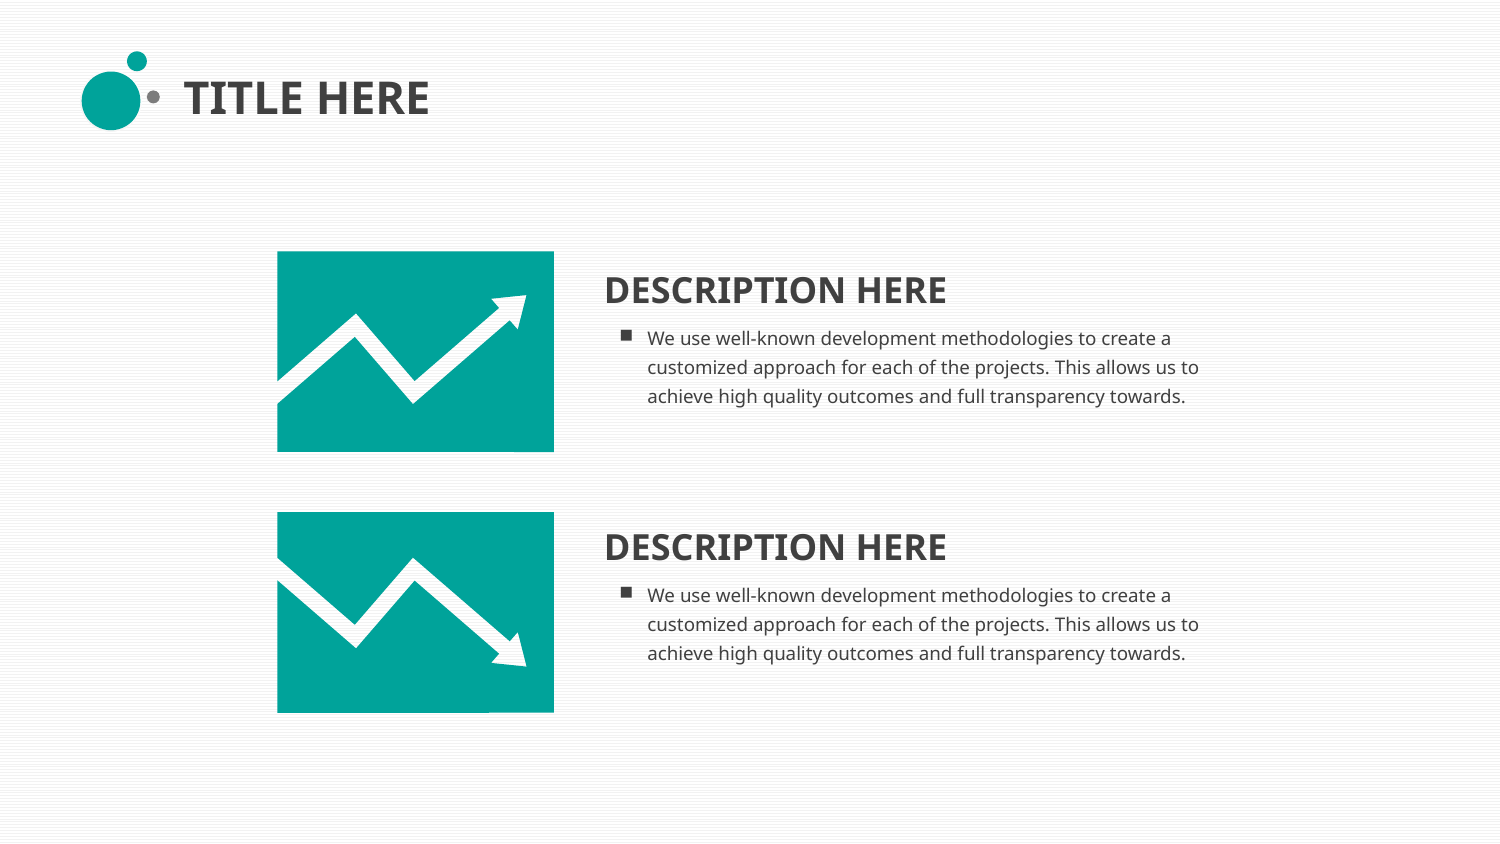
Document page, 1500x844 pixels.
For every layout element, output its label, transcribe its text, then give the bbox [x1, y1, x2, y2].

text_box [276, 250, 556, 454]
text_box [276, 511, 556, 714]
text_box We use well-known development methodologies to create a customized approach for each of the projects. This allows us to achieve high quality outcomes and full transparency towards. [608, 314, 1223, 413]
text_box TITLE HERE [172, 63, 681, 129]
text_box DESCRIPTION HERE [593, 262, 959, 317]
text_box DESCRIPTION HERE [593, 519, 959, 574]
text_box We use well-known development methodologies to create a customized approach for each of the projects. This allows us to achieve high quality outcomes and full transparency towards. [608, 571, 1223, 670]
